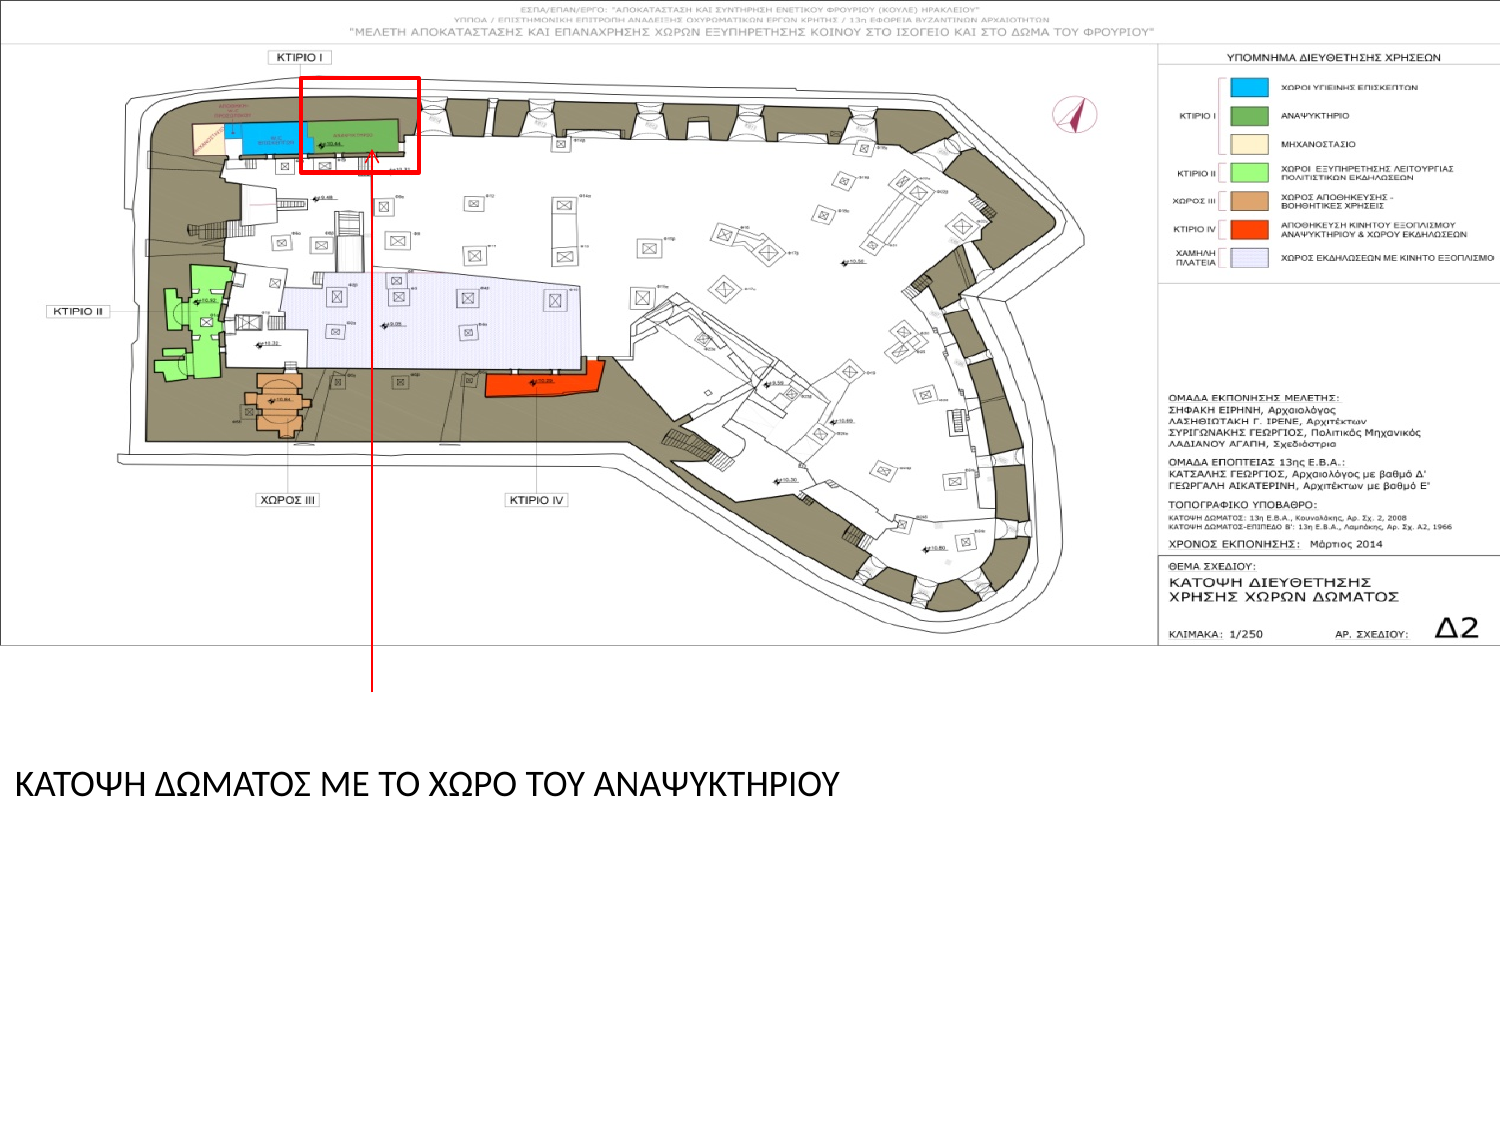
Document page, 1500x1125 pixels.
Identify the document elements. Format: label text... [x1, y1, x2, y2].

picture [0, 0, 1500, 646]
text_box ΚΑΤΟΨΗ ΔΩΜΑΤΟΣ ΜΕ ΤΟ ΧΩΡΟ ΤΟΥ ΑΝΑΨΥΚΤΗΡΙΟΥ [0, 751, 886, 812]
